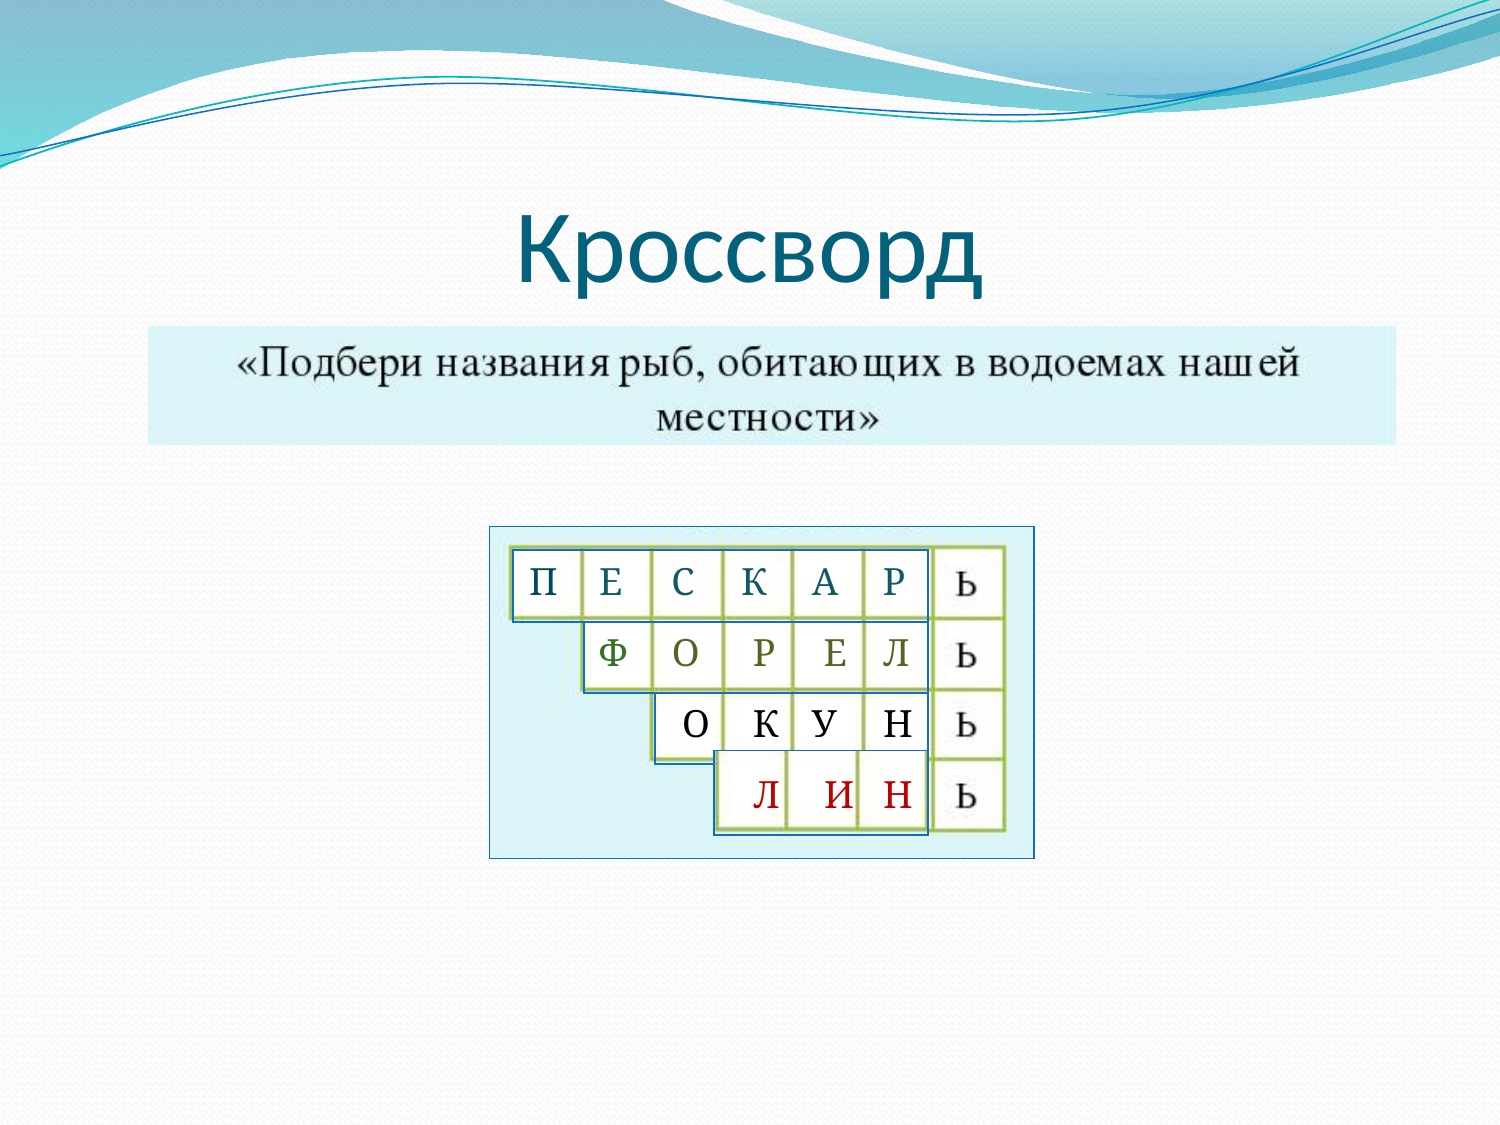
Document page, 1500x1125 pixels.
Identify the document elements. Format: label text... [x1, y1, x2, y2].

title Кроссворд [75, 115, 1425, 303]
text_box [655, 702, 929, 764]
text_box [714, 751, 929, 835]
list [147, 325, 1398, 445]
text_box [584, 632, 928, 693]
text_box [513, 550, 928, 622]
picture [489, 526, 1034, 859]
